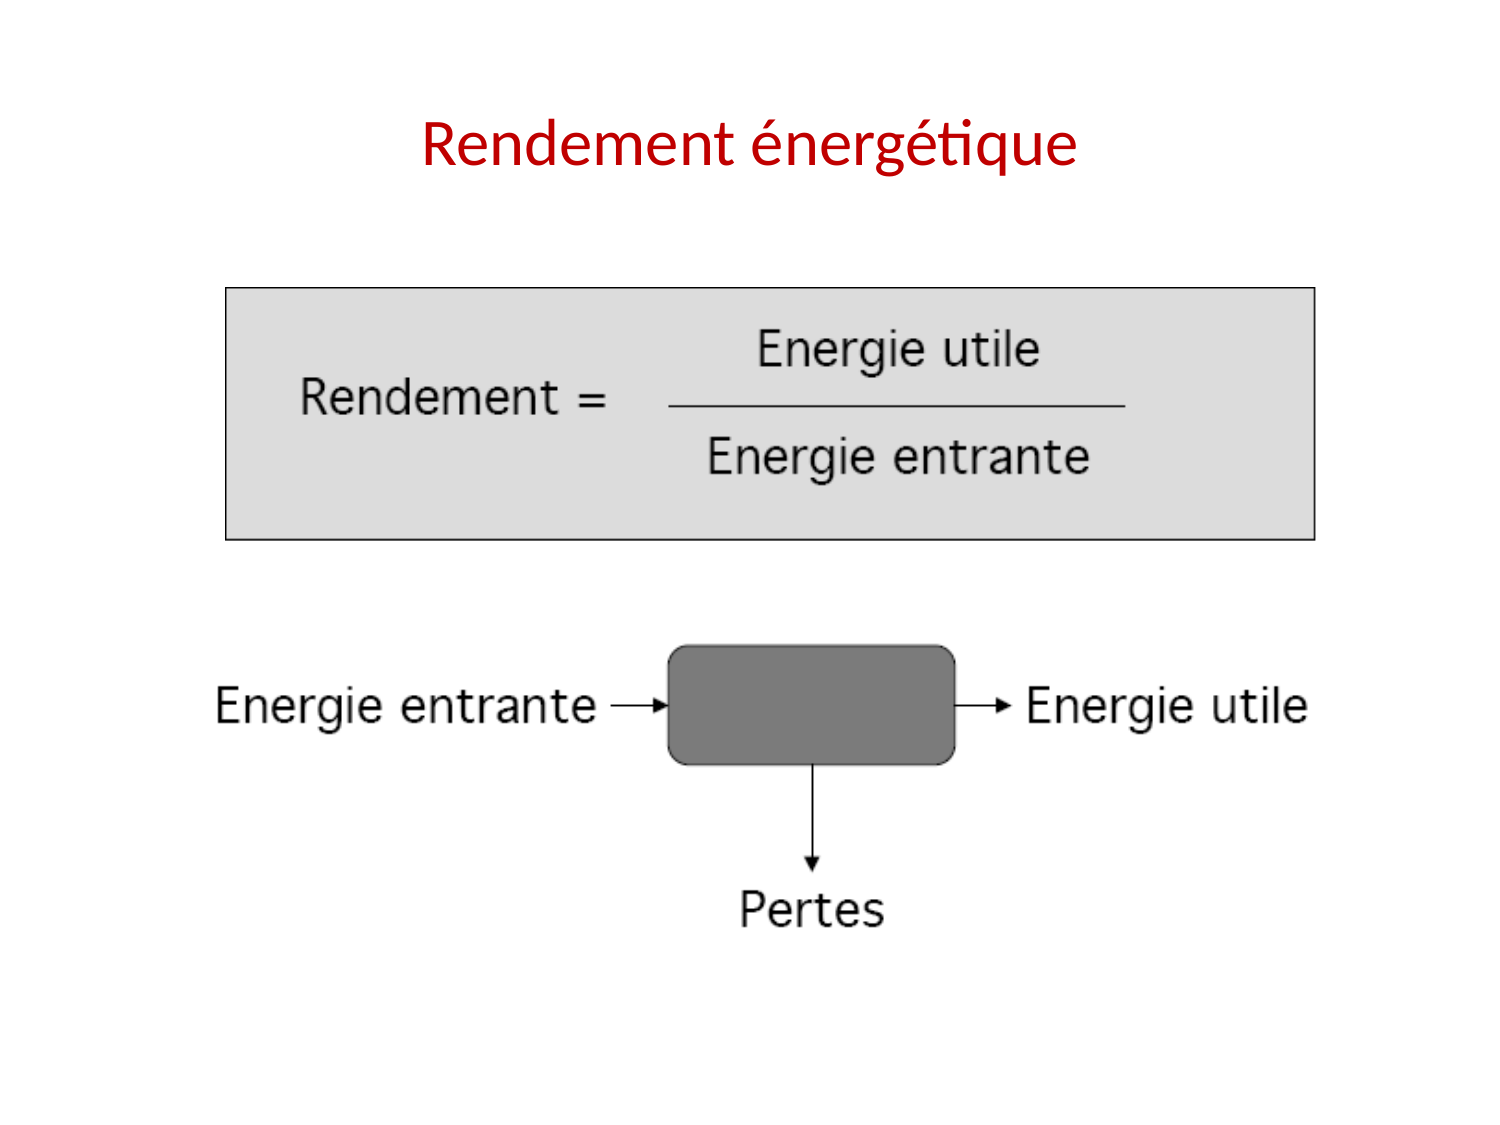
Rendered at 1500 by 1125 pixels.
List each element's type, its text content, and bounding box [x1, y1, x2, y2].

title Rendement énergétique [75, 45, 1425, 233]
picture [199, 637, 1365, 956]
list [224, 287, 1316, 541]
